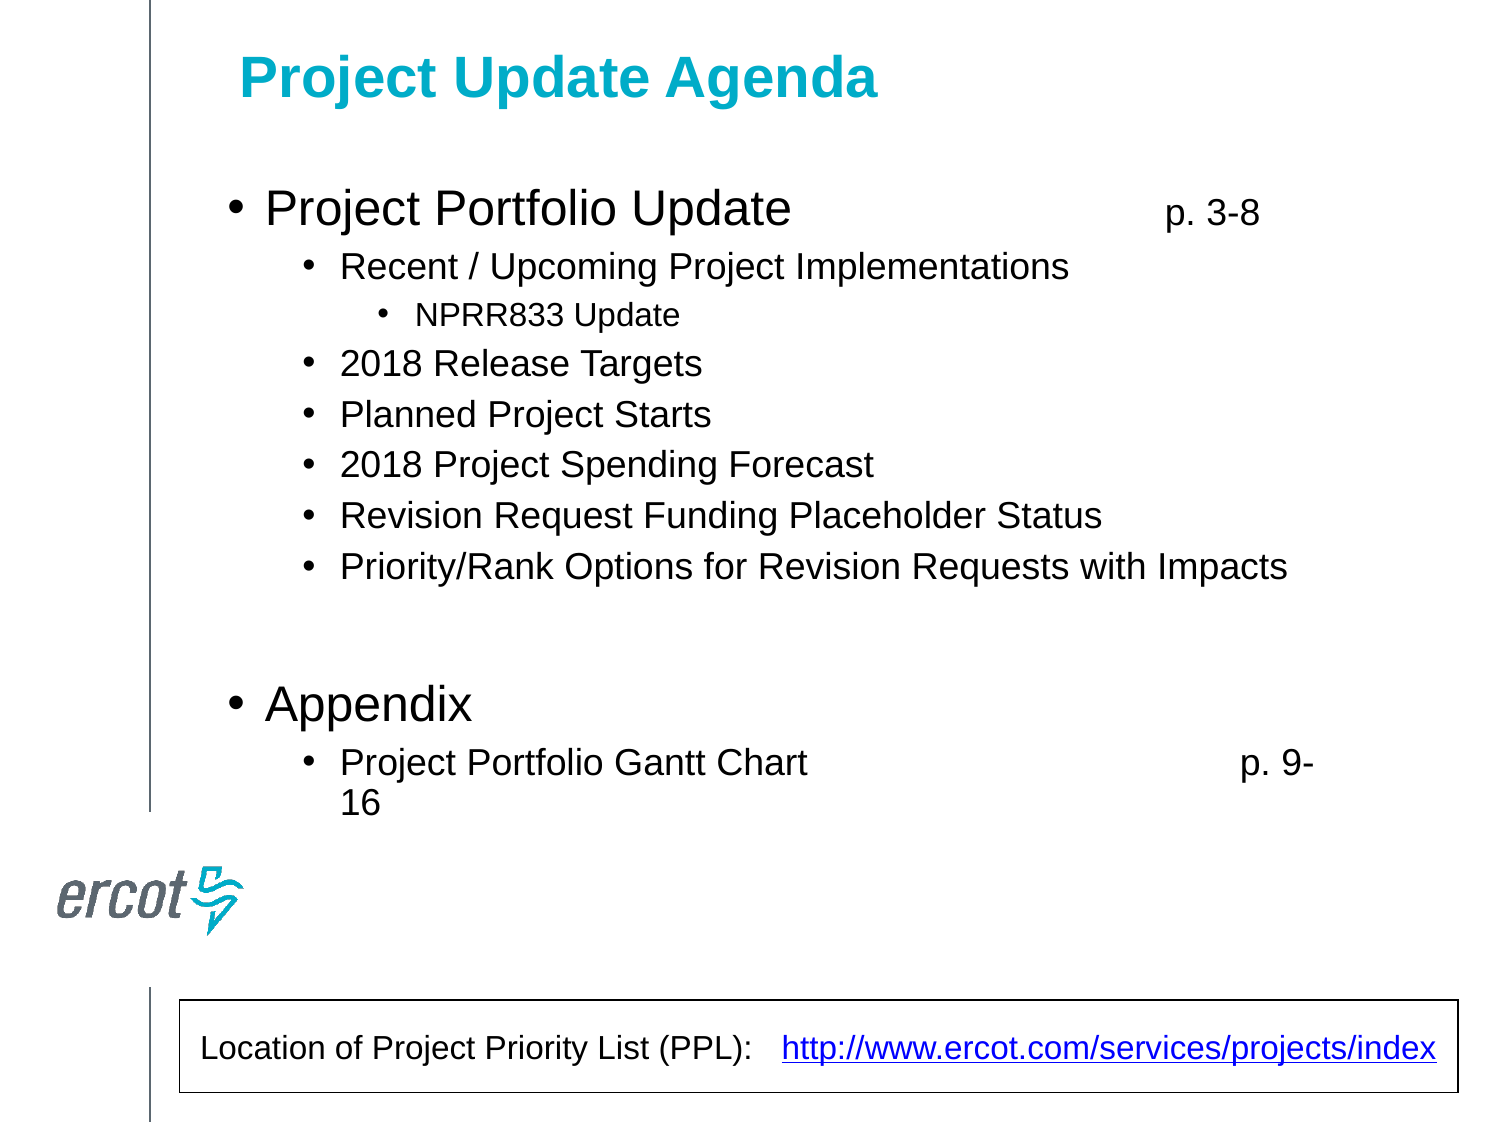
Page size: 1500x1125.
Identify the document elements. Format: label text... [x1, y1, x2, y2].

list Project Portfolio Update p. 3-8 Recent / Upcoming Project Implementations NPRR833 Update 2018 Release Targets Planned Project Starts 2018 Project Spending Forecast Revision Request Funding Placeholder Status Priority/Rank Options for Revision Requests with Impacts Appendix Project Portfolio Gantt Chart p. 9-16 [212, 174, 1350, 838]
picture [53, 862, 247, 938]
text_box Project Update Agenda [224, 39, 1063, 125]
text_box Location of Project Priority List (PPL): http://www.ercot.com/services/projects/index [179, 999, 1459, 1093]
